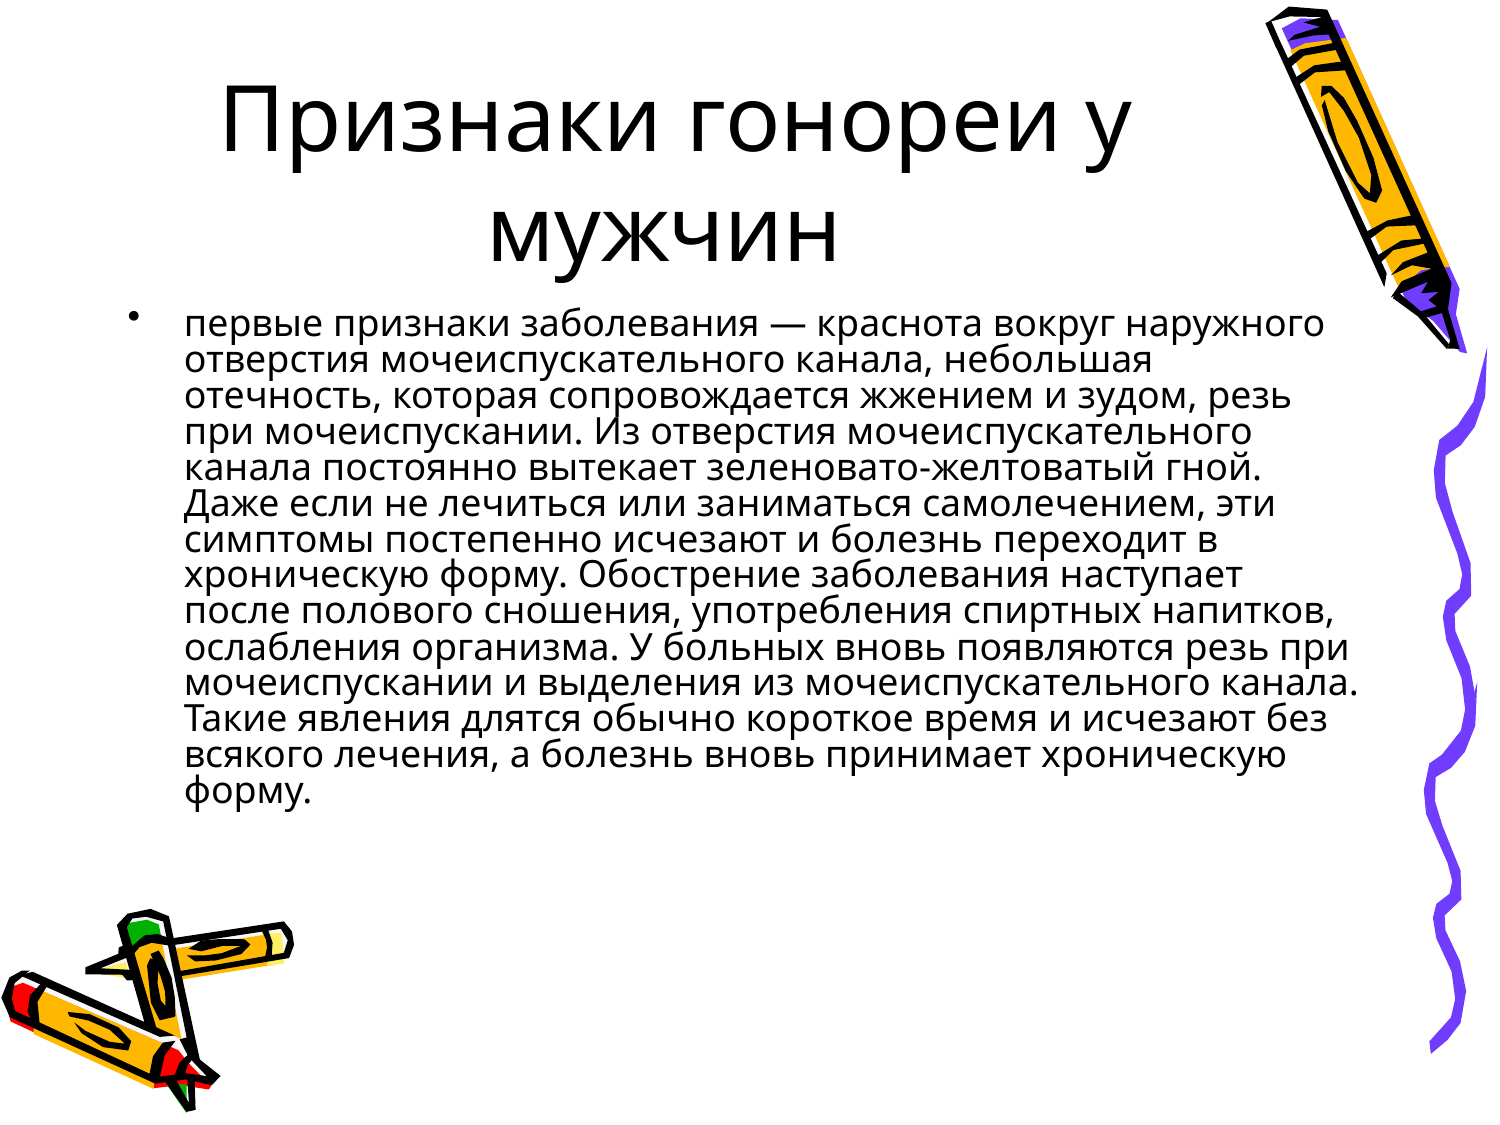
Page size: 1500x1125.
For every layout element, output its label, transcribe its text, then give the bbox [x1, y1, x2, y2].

title Признаки гонореи у мужчин [112, 24, 1240, 288]
list первые при­знаки заболевания — краснота вокруг наружного от­верстия мочеиспускательного канала, небольшая отечность, которая сопровождается жжением и зу­дом, резь при мочеиспускании. Из отверстия мочеис­пускательного канала постоянно вытекает зеленова­то-желтоватый гной. Даже если не лечиться или за­ниматься самолечением, эти симптомы постепенно исчезают и болезнь переходит в хроническую форму. Обострение заболевания наступает после полового сношения, употребления спиртных напитков, ослаб­ления организма. У больных вновь появляются резь при мочеиспускании и выделения из мочеиспуска­тельного канала. Такие явления длятся обычно ко­роткое время и исчезают без всякого лечения, а бо­лезнь вновь принимает хроническую форму. [112, 299, 1376, 901]
